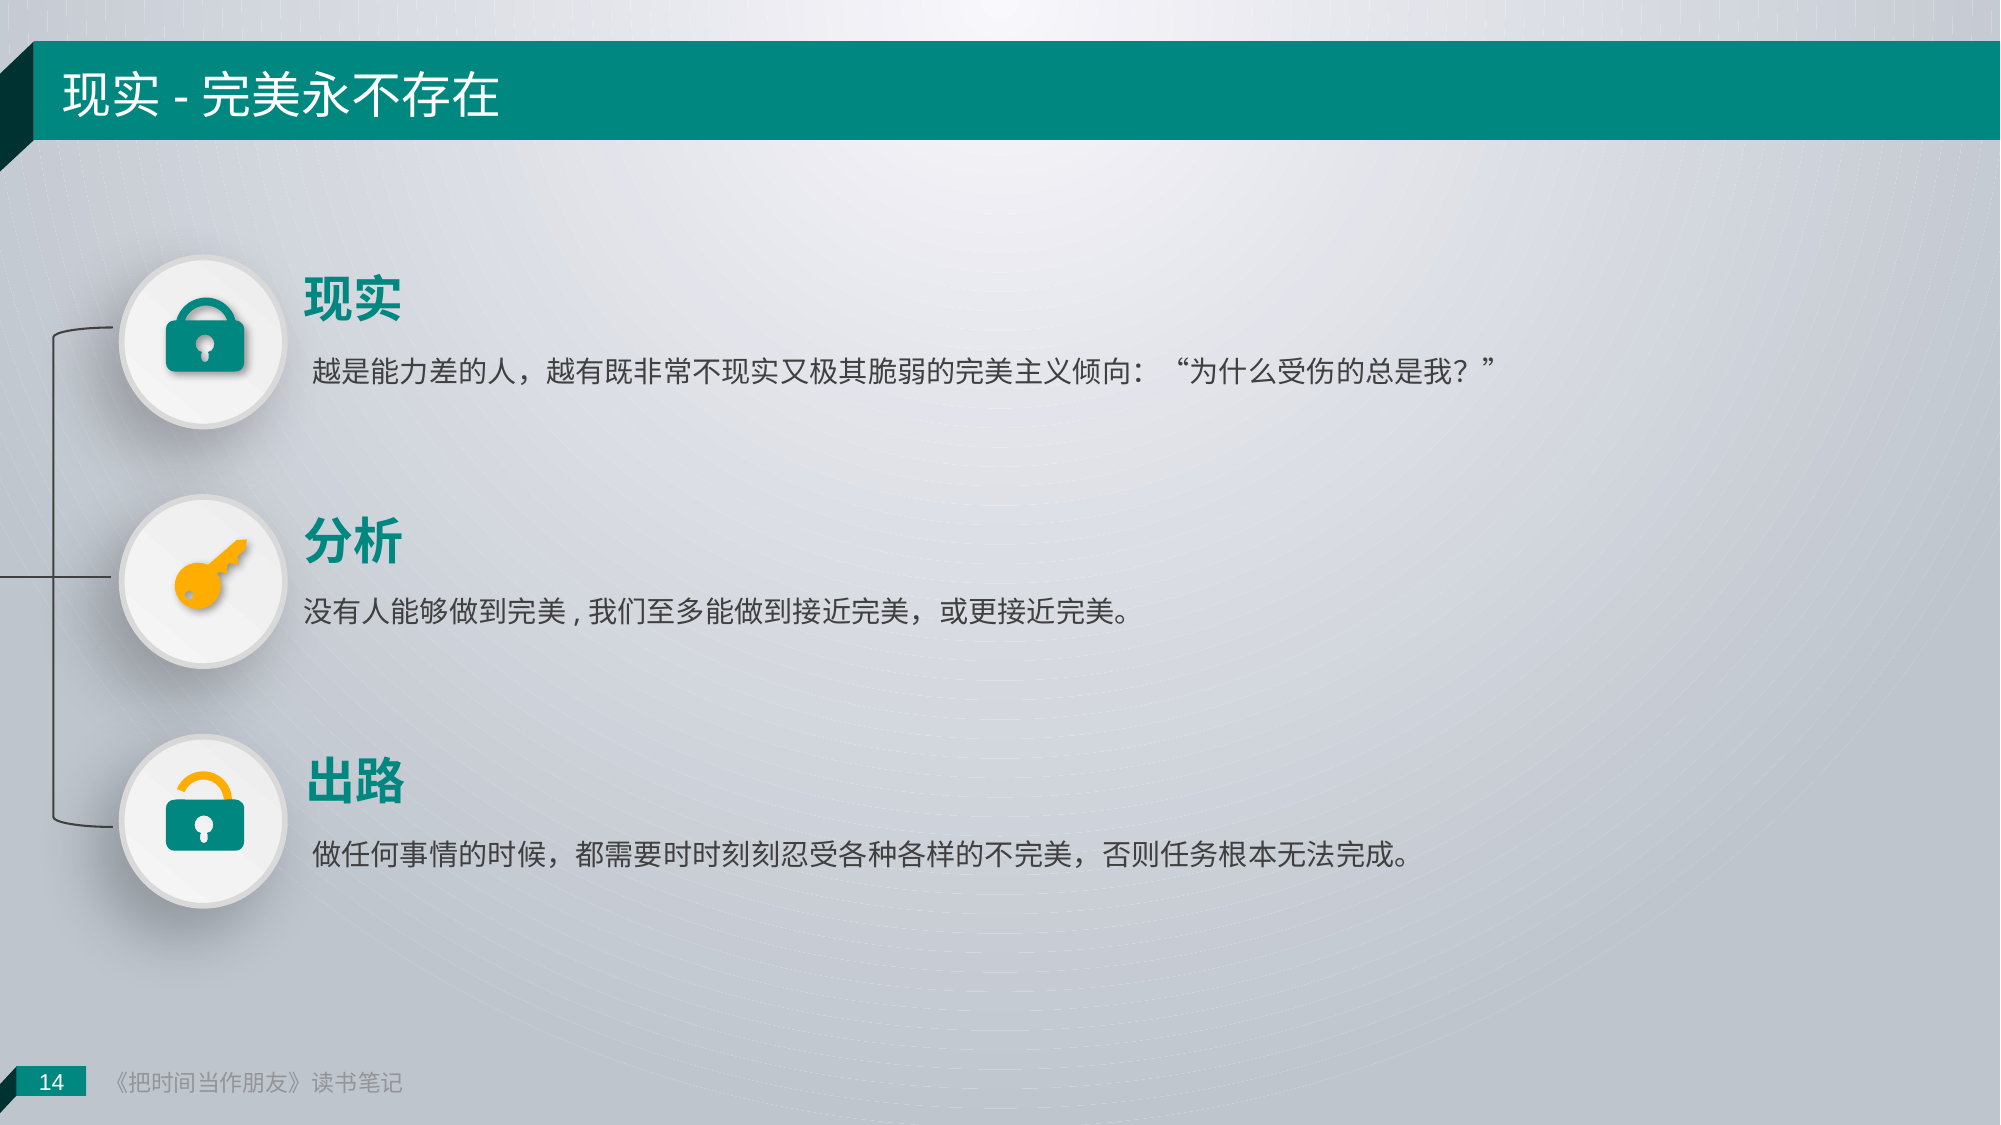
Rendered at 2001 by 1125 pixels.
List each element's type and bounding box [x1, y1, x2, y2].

text_box [0, 41, 2000, 1117]
